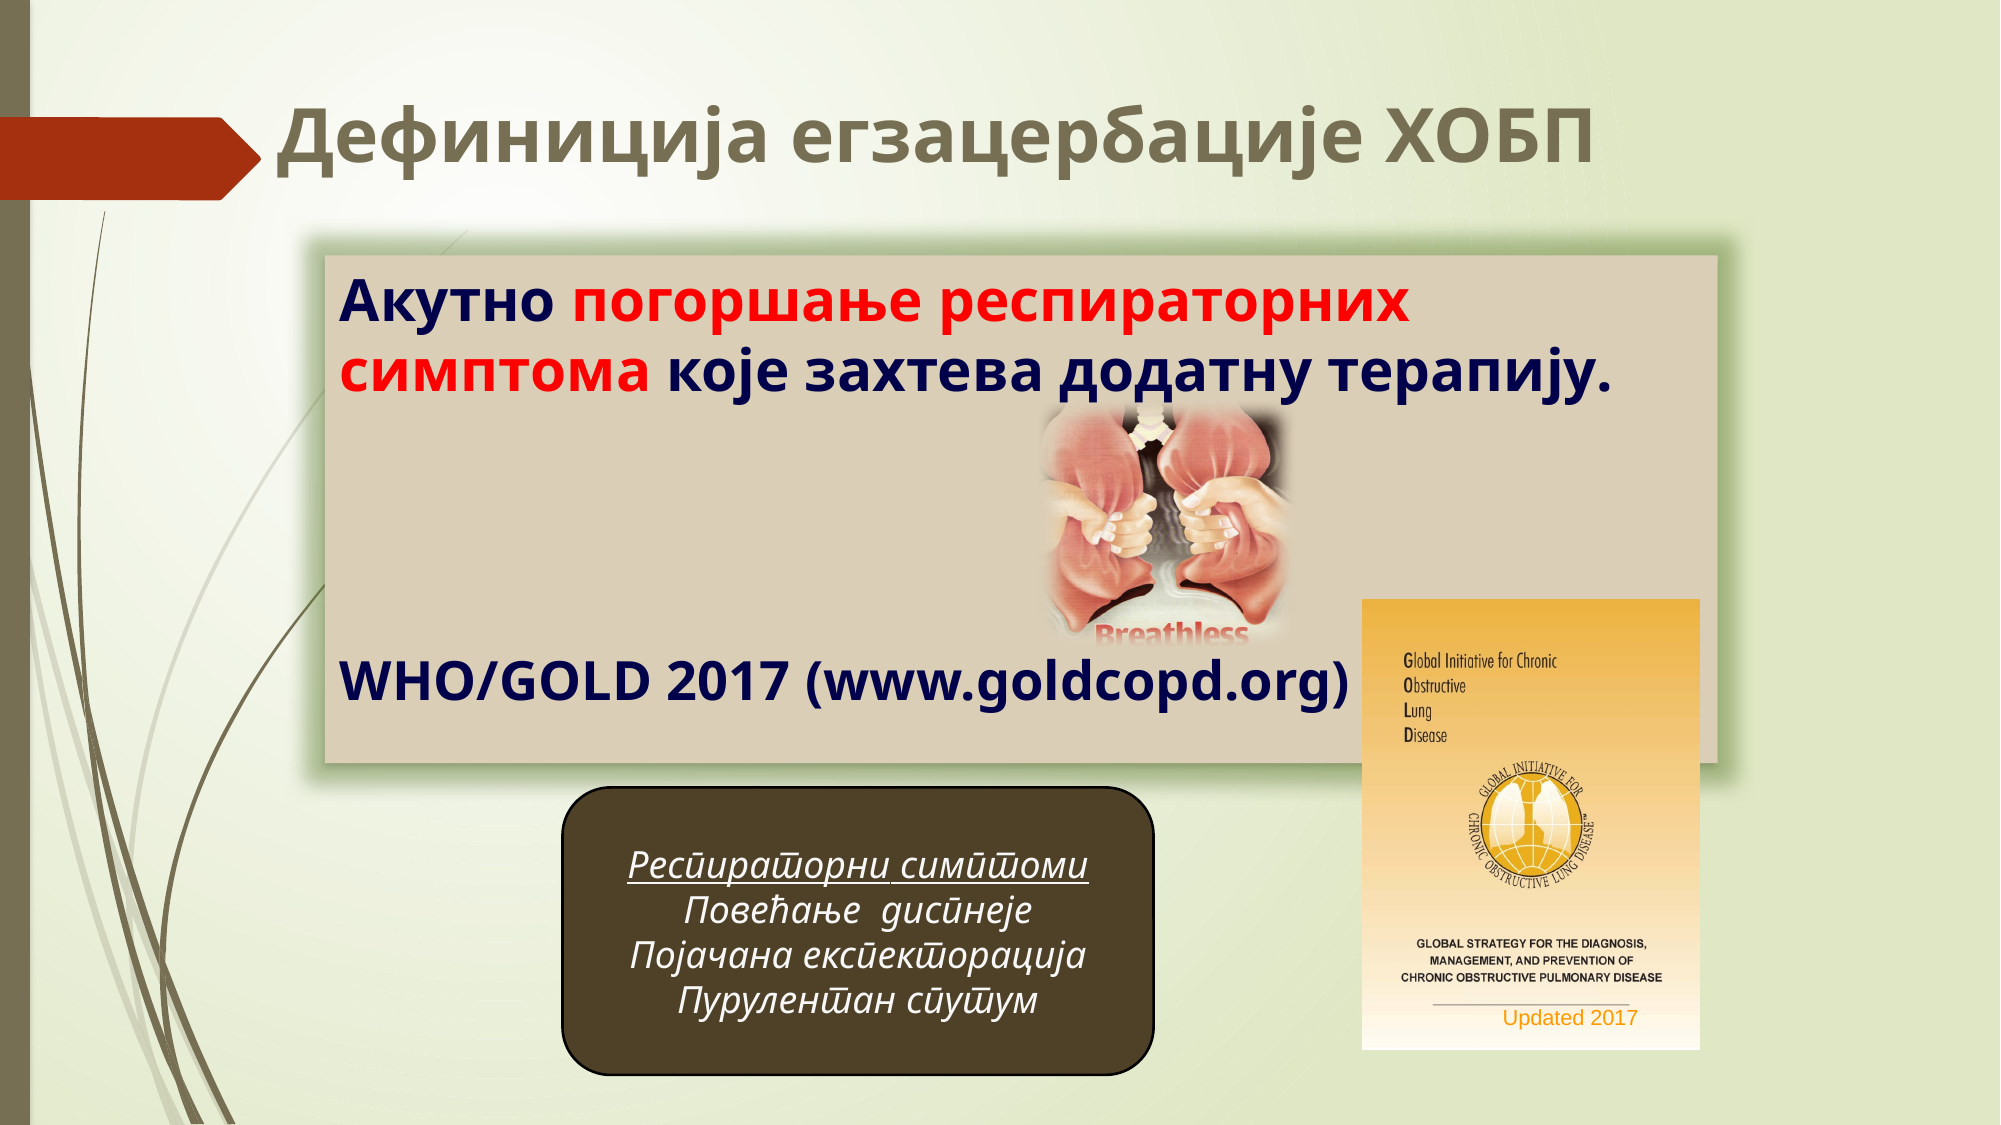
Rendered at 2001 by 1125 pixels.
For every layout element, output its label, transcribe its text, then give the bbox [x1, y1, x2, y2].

text_box Дефиниција егзацербације ХОБП [262, 38, 1749, 226]
picture [1037, 397, 1297, 651]
text_box Акутно погоршање респираторних симптома које захтева додатну терапију. WHO/GOLD 2017 (www.goldcopd.org) [324, 254, 1719, 764]
text_box Респираторни симптоми Повећање диспнеје Појачана експекторација Пурулентан спутум [561, 786, 1155, 1077]
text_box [1362, 599, 1701, 1051]
